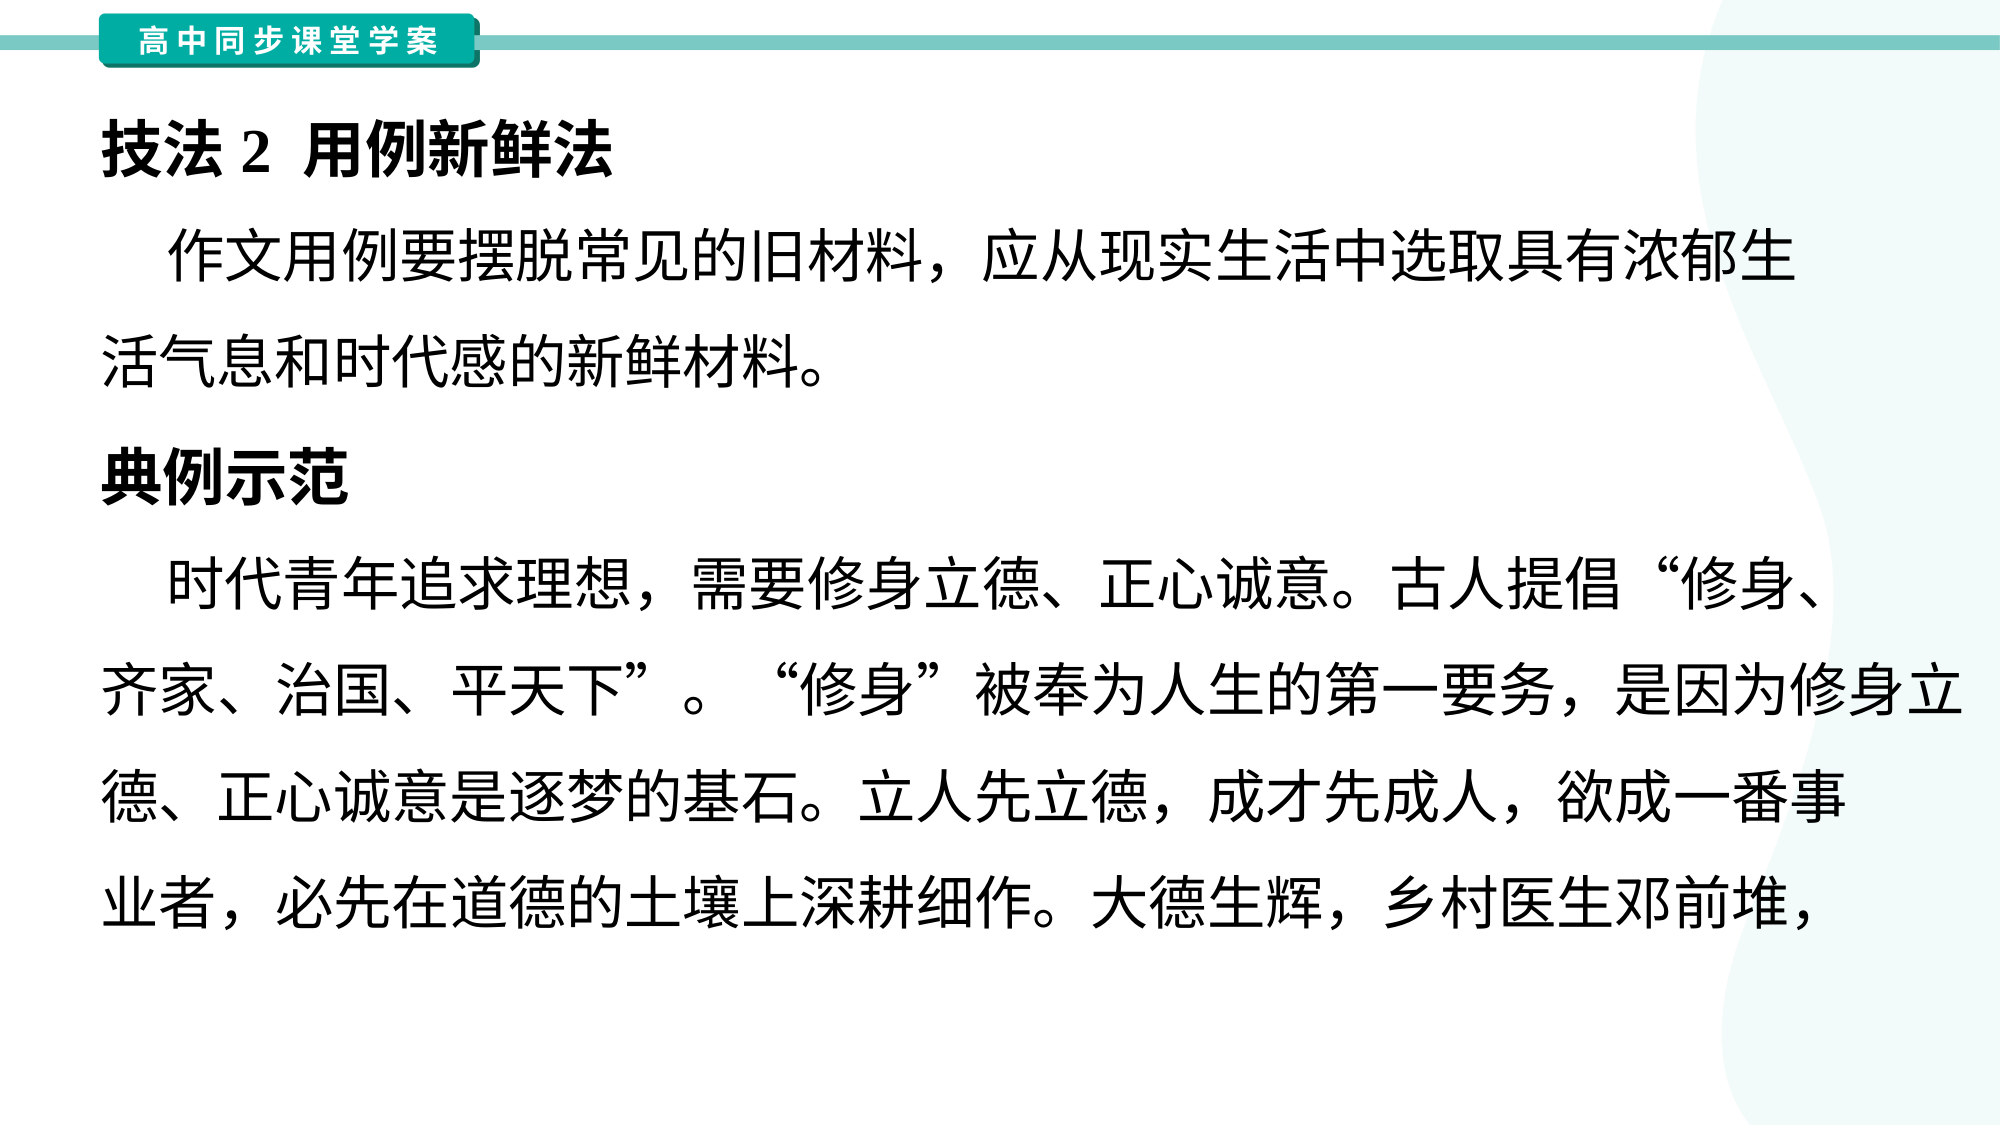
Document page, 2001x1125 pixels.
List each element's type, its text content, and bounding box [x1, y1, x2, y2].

text_box 典例示范 [100, 401, 1899, 511]
picture [0, 0, 2000, 1125]
text_box 作文用例要摆脱常见的旧材料，应从现实生活中选取具有浓郁生 活气息和时代感的新鲜材料。 [100, 182, 1899, 396]
text_box 技法2 用例新鲜法 [100, 76, 1899, 182]
text_box 时代青年追求理想，需要修身立德、正心诚意。古人提倡“修身、 齐家、治国、平天下”。“修身”被奉为人生的第一要务，是因为修身立 德、正心诚意是逐梦的基石。立人先立德，成才先成人，欲成一番事 业者，必先在道德的土壤上深耕细作。大德生辉，乡村医生邓前堆， [100, 511, 1899, 937]
